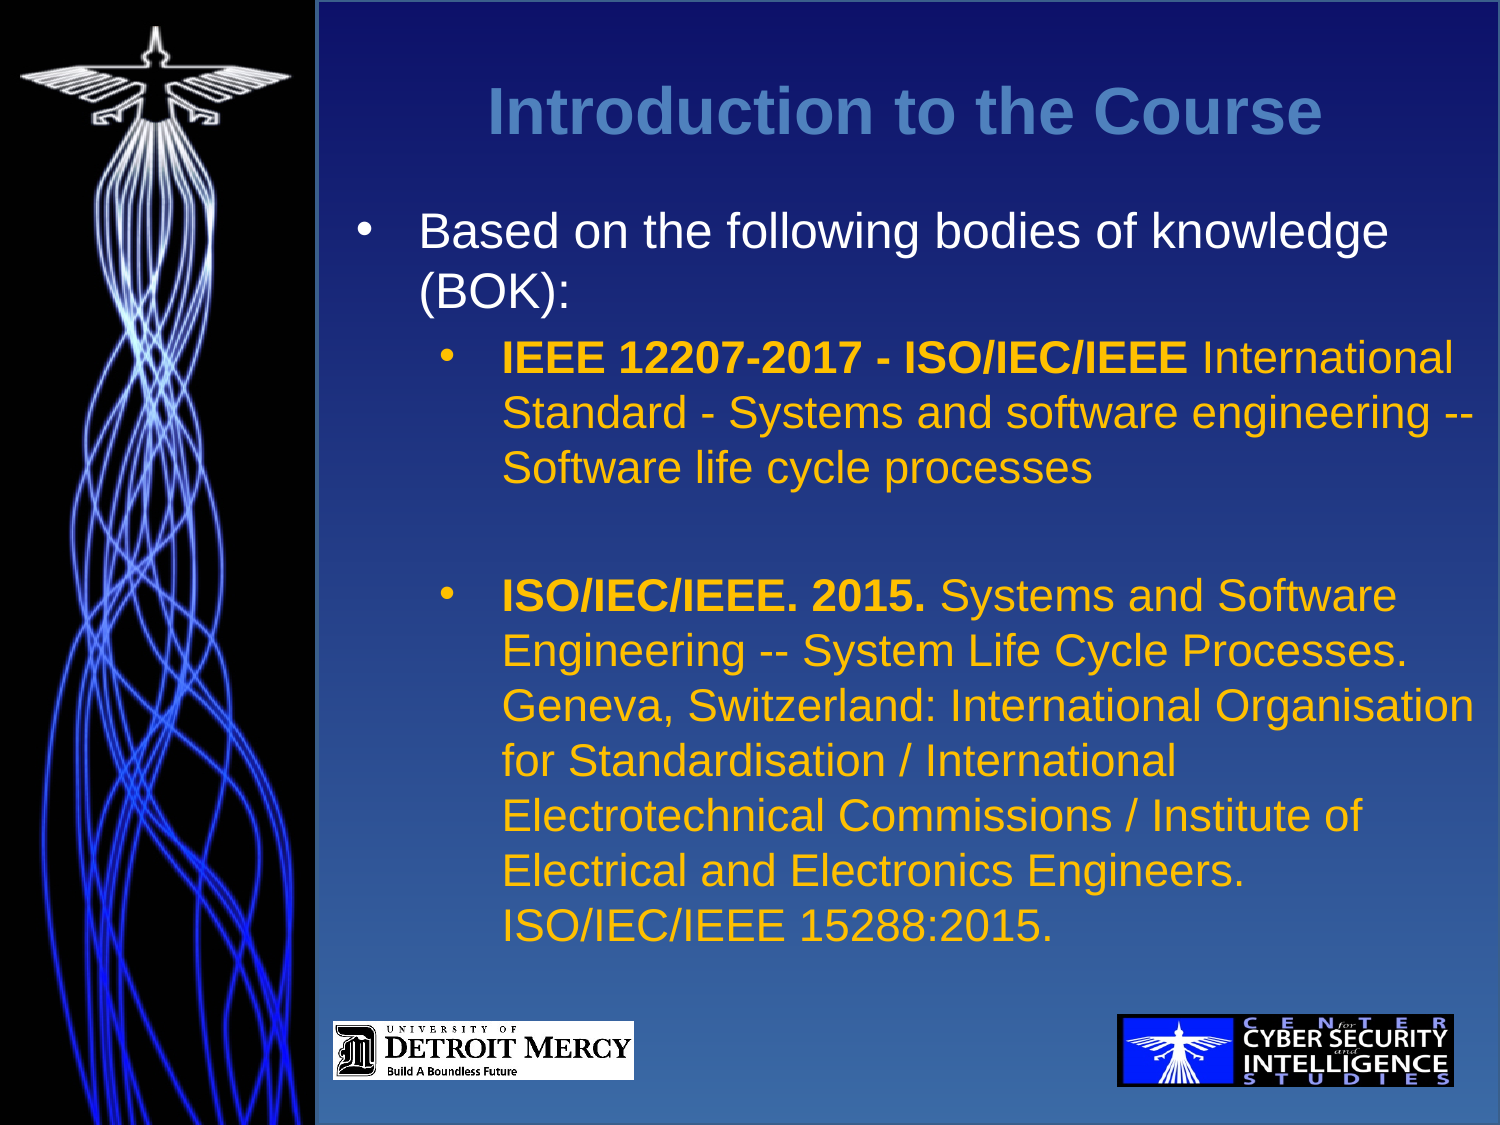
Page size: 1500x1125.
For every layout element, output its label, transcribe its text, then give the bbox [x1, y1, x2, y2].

picture [0, 0, 316, 1125]
text_box [317, 0, 1500, 1125]
picture [1117, 1013, 1455, 1087]
picture [332, 1021, 634, 1080]
text_box Introduction to the Course [367, 59, 1463, 157]
text_box Based on the following bodies of knowledge (BOK): IEEE 12207-2017 - ISO/IEC/IEEE International Standard - Systems and software engineering -- Software life cycle processes ISO/IEC/IEEE. 2015. Systems and Software Engineering -- System Life Cycle Processes. Geneva, Switzerland: International Organisation for Standardisation / International Electrotechnical Commissions / Institute of Electrical and Electronics Engineers. ISO/IEC/IEEE 15288:2015. [339, 189, 1500, 990]
